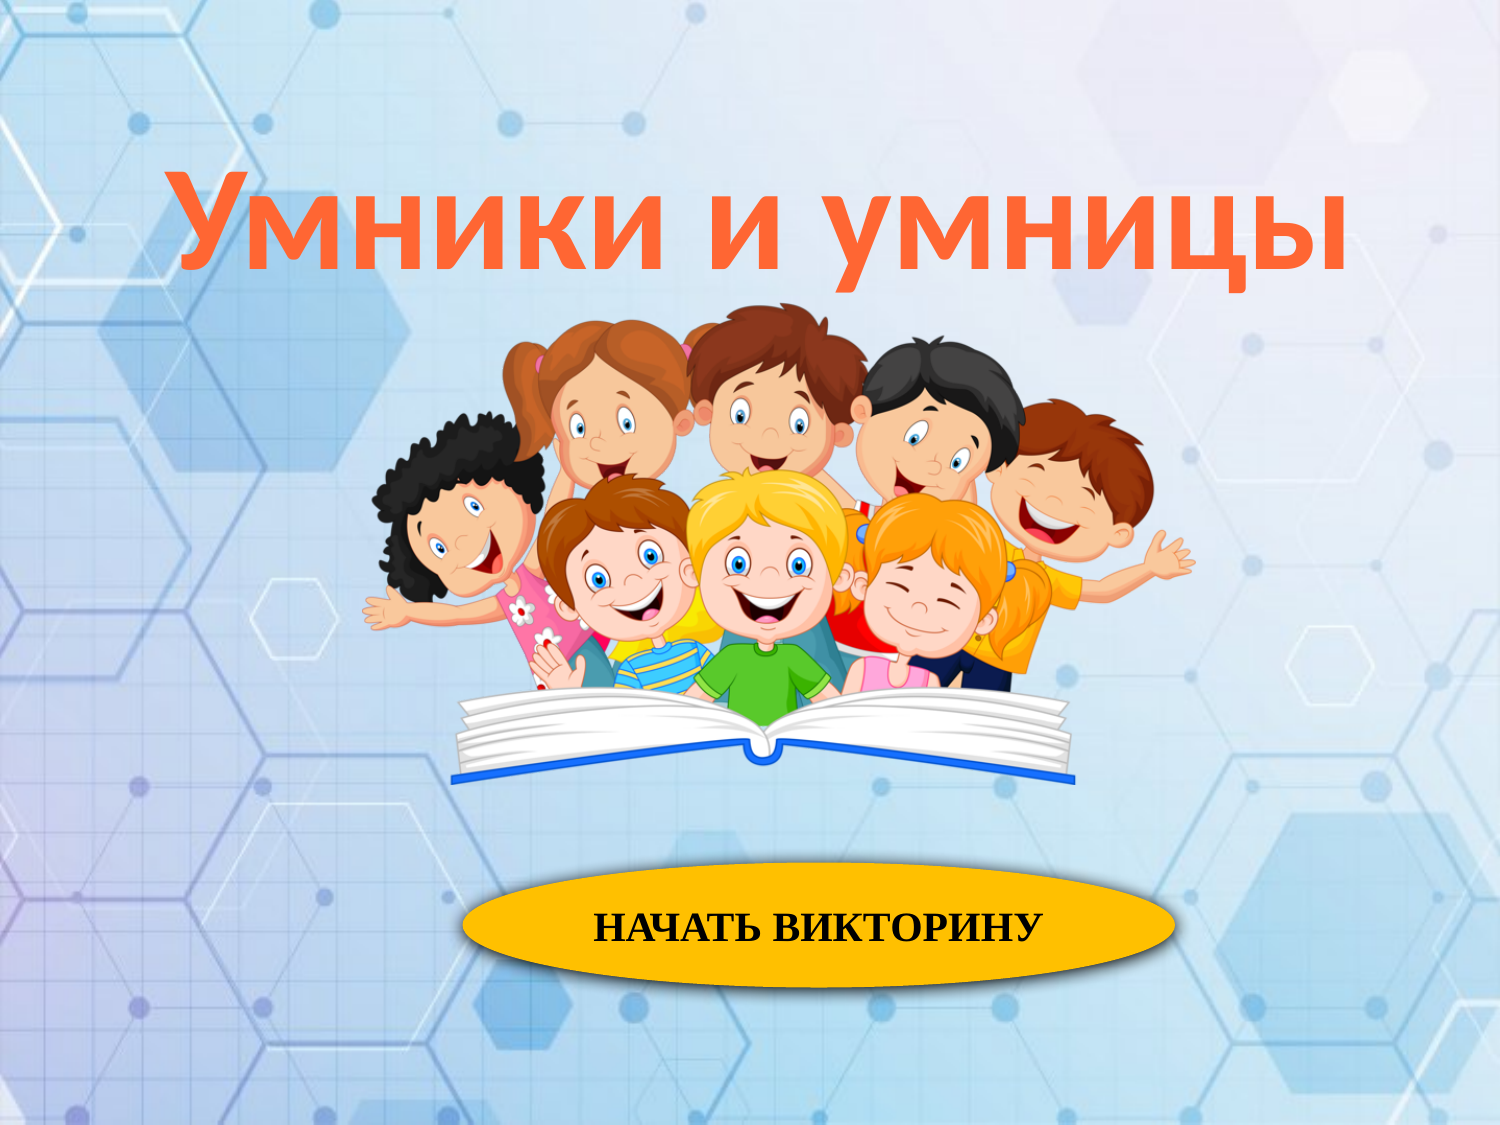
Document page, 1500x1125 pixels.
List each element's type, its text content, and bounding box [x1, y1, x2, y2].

text_box Умники и умницы [150, 112, 1371, 308]
picture [0, 0, 1500, 1125]
text_box НАЧАТЬ ВИКТОРИНУ [460, 860, 1178, 990]
